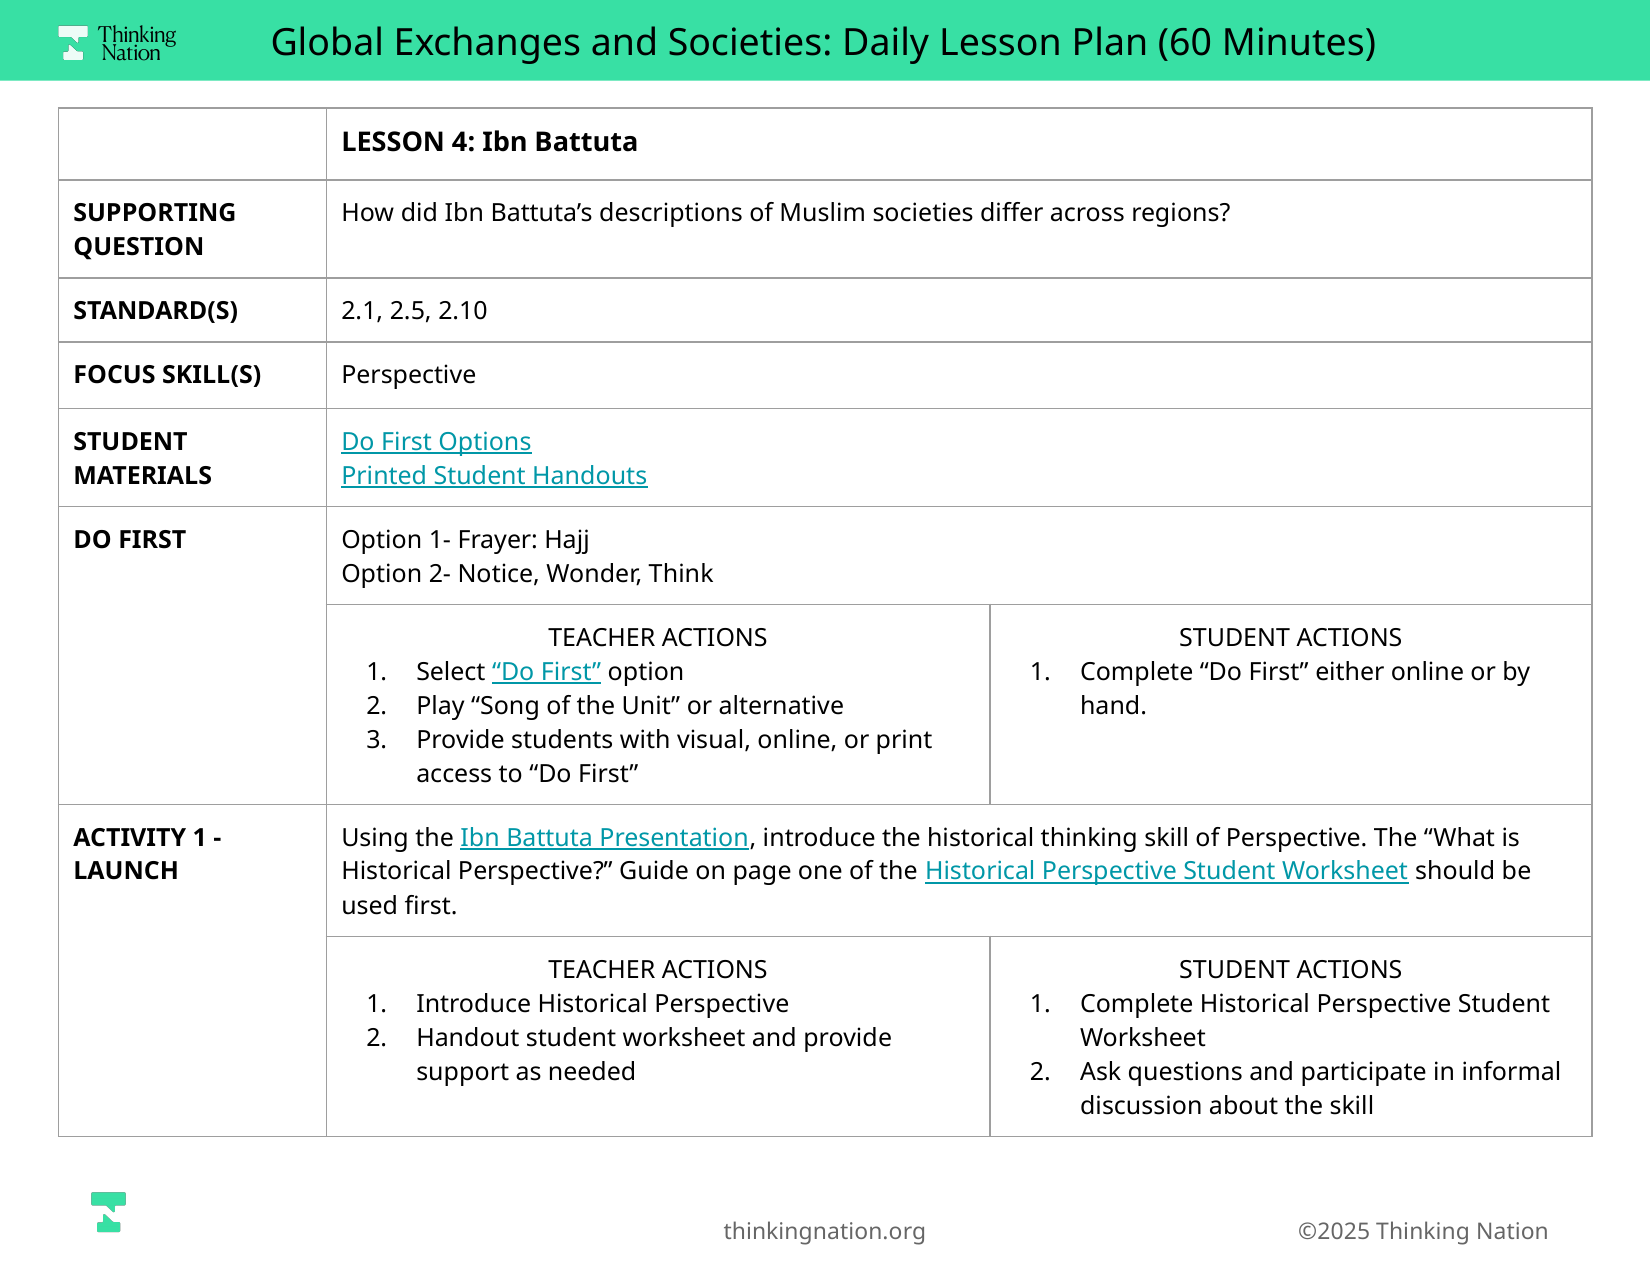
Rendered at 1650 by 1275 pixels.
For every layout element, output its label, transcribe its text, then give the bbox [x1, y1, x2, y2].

table_cell SUPPORTING QUESTION [59, 181, 326, 277]
picture [45, 14, 180, 85]
table_cell STUDENT MATERIALS [59, 409, 326, 506]
table_cell STUDENT ACTIONS Complete Historical Perspective Student Worksheet Ask questions and participate in informal discussion about the skill [991, 937, 1591, 1136]
text_box Global Exchanges and Societies: Daily Lesson Plan (60 Minutes) [0, 0, 1650, 81]
table_cell STANDARD(S) [59, 279, 326, 341]
table_cell STUDENT ACTIONS Complete “Do First” either online or by hand. [991, 605, 1591, 804]
table_cell Do First Options Printed Student Handouts [327, 409, 1591, 506]
table_header LESSON 4: Ibn Battuta [327, 109, 1591, 179]
table_cell TEACHER ACTIONS Introduce Historical Perspective Handout student worksheet and provide support as needed [327, 937, 989, 1136]
table_cell How did Ibn Battuta’s descriptions of Muslim societies differ across regions? [327, 181, 1591, 277]
table_cell Perspective [327, 343, 1591, 408]
text_box thinkingnation.org [629, 1200, 1021, 1240]
table_cell Option 1- Frayer: Hajj Option 2- Notice, Wonder, Think [327, 507, 1591, 604]
table_cell TEACHER ACTIONS Select “Do First” option Play “Song of the Unit” or alternative Provide students with visual, online, or print access to “Do First” [327, 605, 989, 804]
text_box ©2025 Thinking Nation [1174, 1200, 1566, 1240]
table_cell ACTIVITY 1 - LAUNCH [59, 805, 326, 1136]
picture [80, 1184, 136, 1240]
table_header [59, 109, 326, 179]
table_cell Using the Ibn Battuta Presentation, introduce the historical thinking skill of Perspective. The “What is Historical Perspective?” Guide on page one of the Historical Perspective Student Worksheet should be used first. [327, 805, 1591, 936]
table_cell FOCUS SKILL(S) [59, 343, 326, 408]
table_cell DO FIRST [59, 507, 326, 804]
table_cell 2.1, 2.5, 2.10 [327, 279, 1591, 341]
